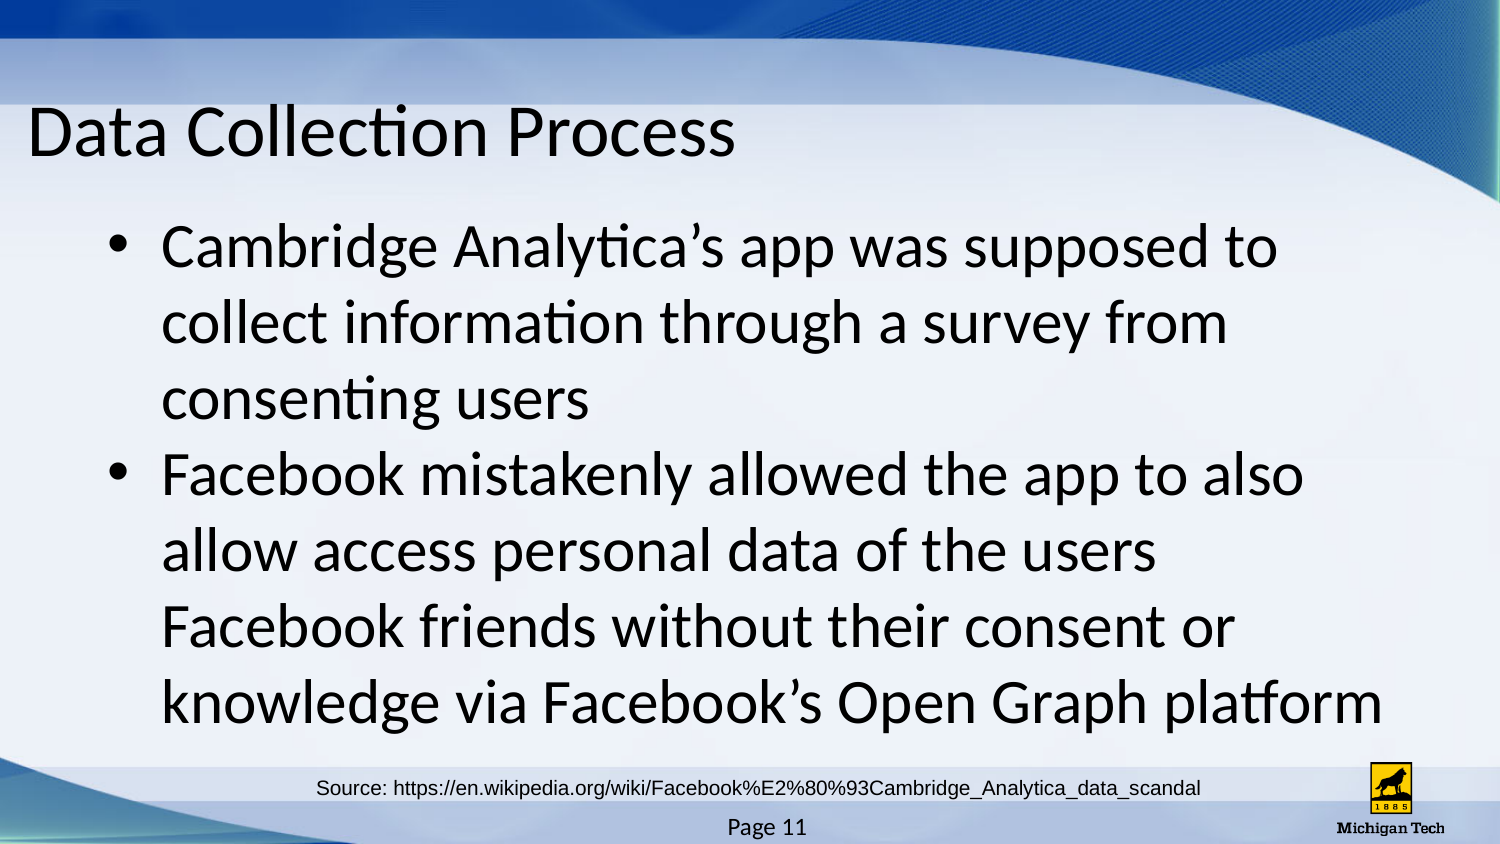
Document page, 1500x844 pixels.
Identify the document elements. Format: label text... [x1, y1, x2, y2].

title Data Collection Process [12, 56, 1263, 197]
list Cambridge Analytica’s app was supposed to collect information through a survey from consenting users Facebook mistakenly allowed the app to also allow access personal data of the users Facebook friends without their consent or knowledge via Facebook’s Open Graph platform [75, 196, 1425, 797]
text_box Source: https://en.wikipedia.org/wiki/Facebook%E2%80%93Cambridge_Analytica_data_scandal [301, 767, 1285, 808]
picture [0, 0, 1500, 844]
